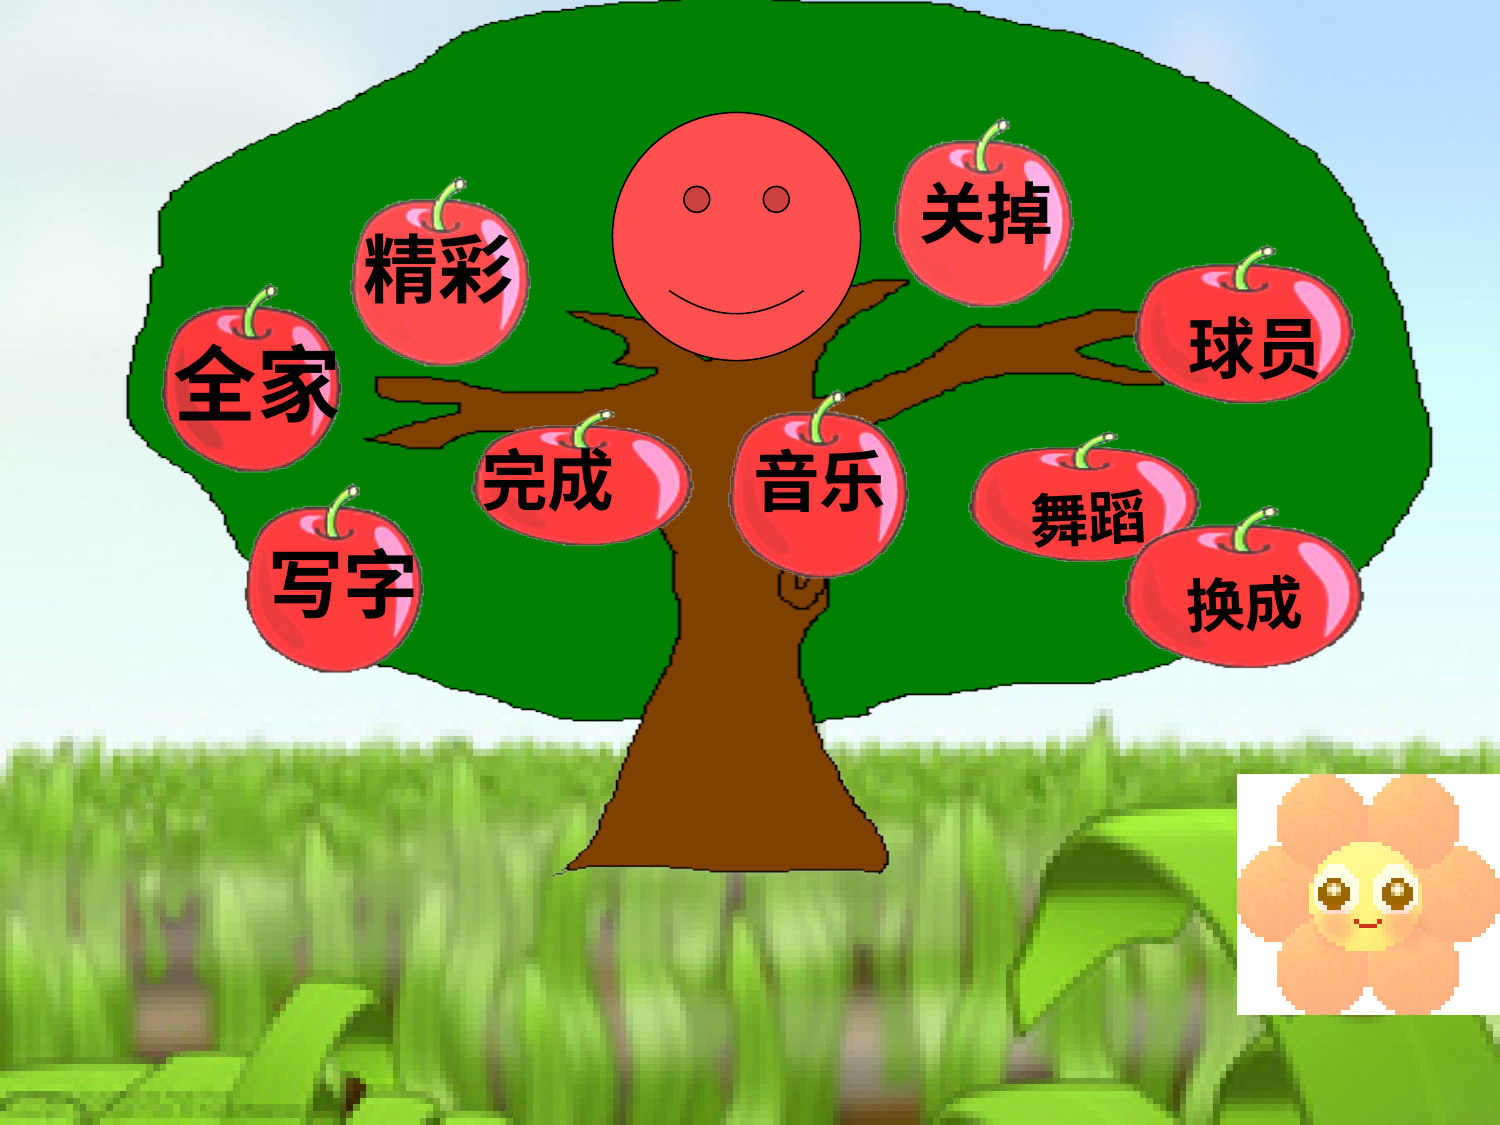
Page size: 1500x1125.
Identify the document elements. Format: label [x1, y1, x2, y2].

text_box [1115, 231, 1377, 410]
text_box [714, 373, 926, 587]
text_box [229, 467, 442, 681]
text_box [879, 101, 1091, 315]
picture [0, 0, 1500, 1125]
text_box [147, 266, 359, 480]
text_box [608, 113, 820, 352]
text_box [950, 420, 1223, 567]
text_box [1104, 491, 1388, 676]
text_box [454, 396, 709, 551]
text_box [336, 160, 548, 374]
